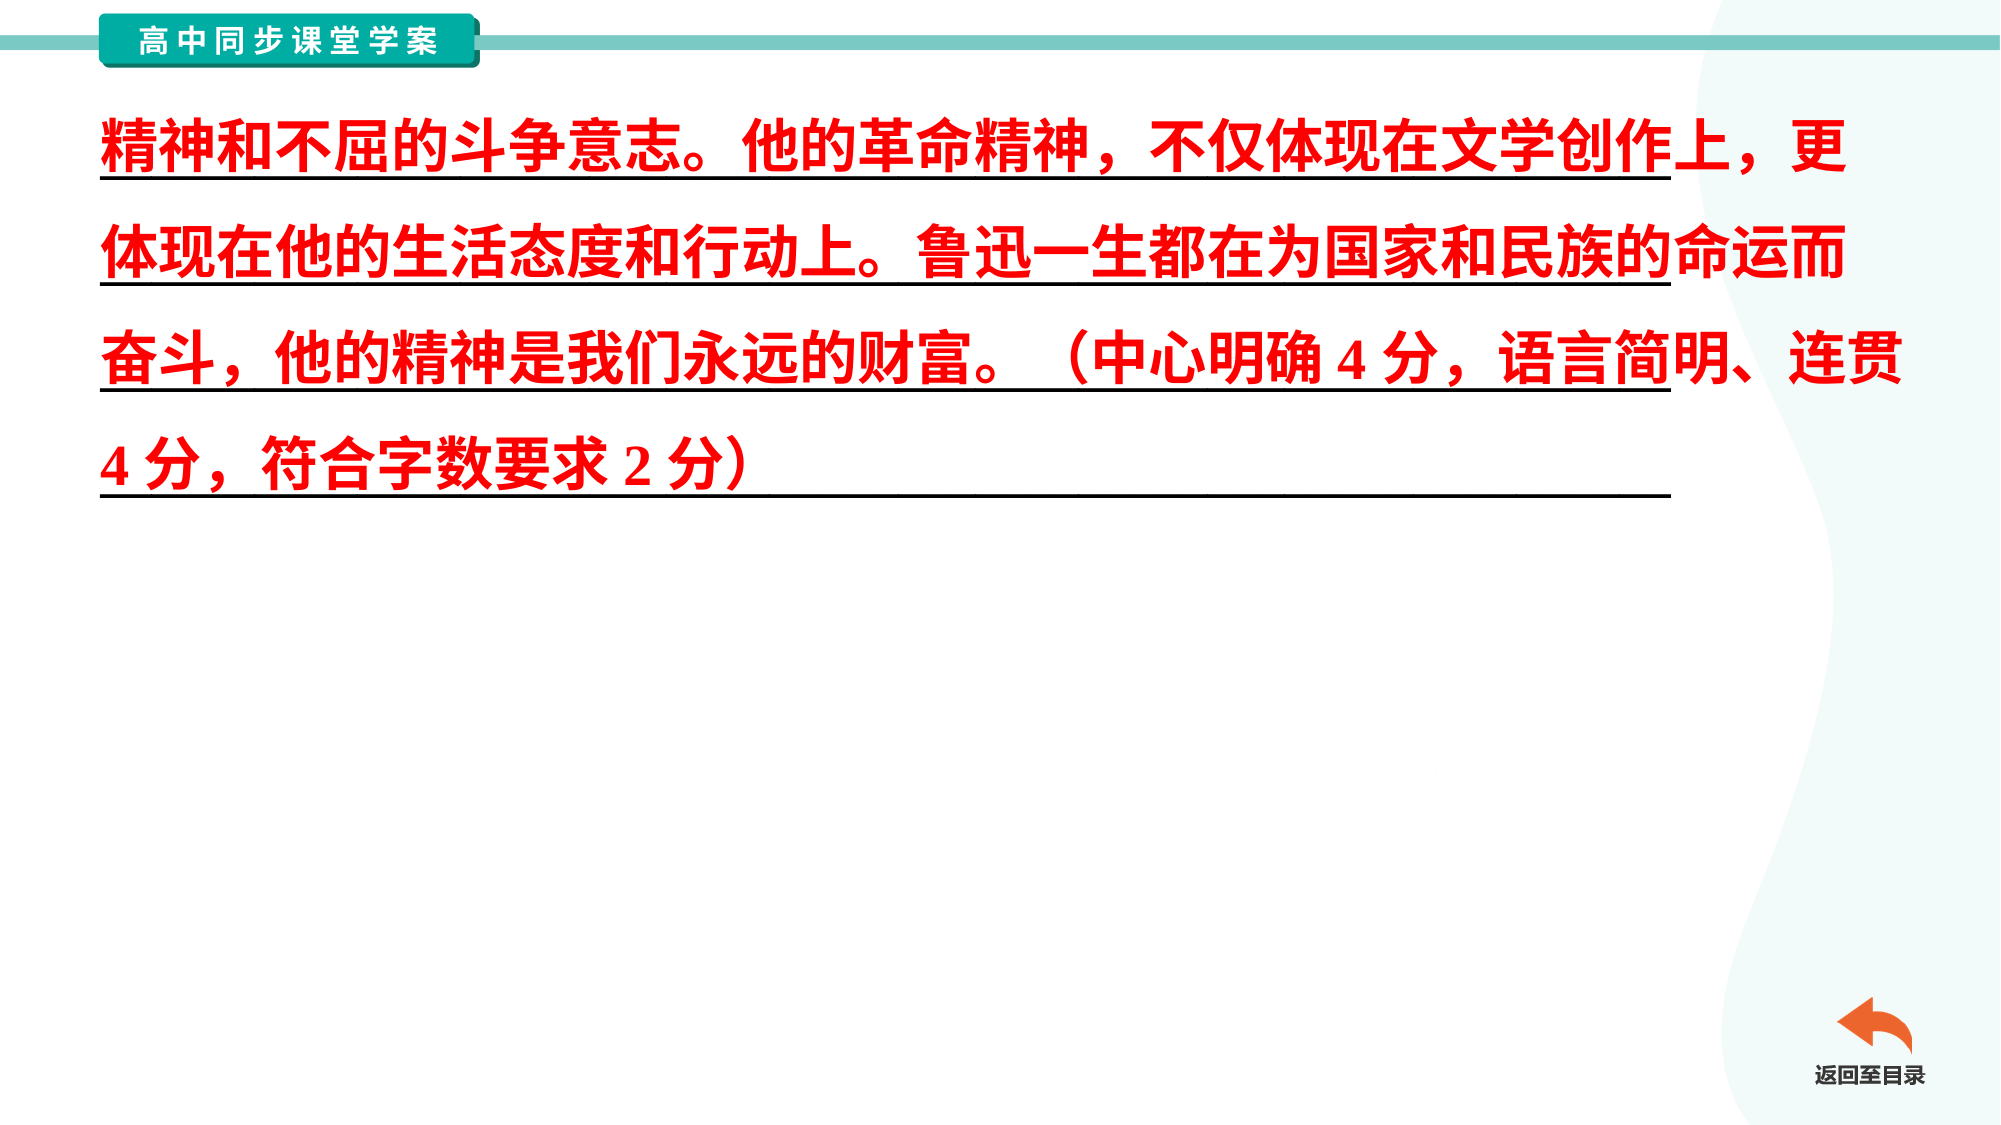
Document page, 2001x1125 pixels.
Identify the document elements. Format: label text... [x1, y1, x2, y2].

picture [0, 0, 2000, 1125]
text_box _____________________________________________________________ _____________________________________________________________ _____________________________________________________________ _____________________________________________________________ [100, 498, 1899, 502]
text_box 精神和不屈的斗争意志。他的革命精神，不仅体现在文学创作上，更 体现在他的生活态度和行动上。鲁迅一生都在为国家和民族的命运而 奋斗，他的精神是我们永远的财富。（中心明确4分，语言简明、连贯 4分，符合字数要求2分） [100, 72, 1899, 498]
